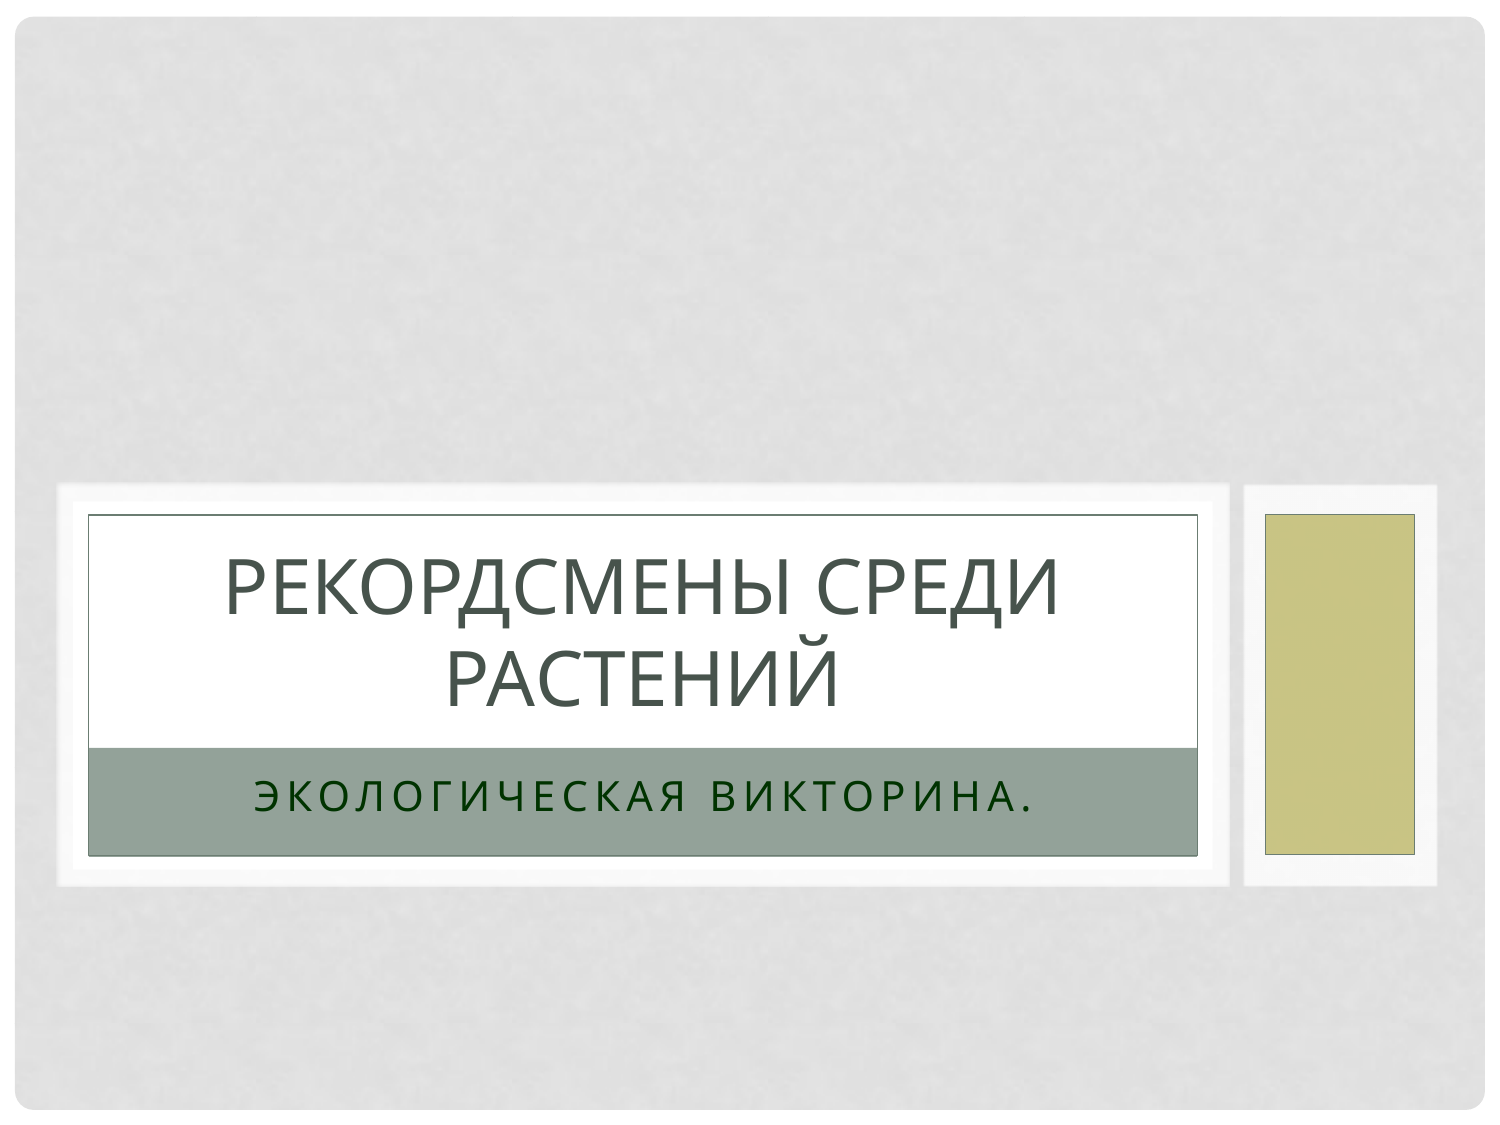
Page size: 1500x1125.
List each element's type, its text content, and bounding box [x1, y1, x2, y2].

title Рекордсмены среди растений [99, 529, 1187, 730]
subtitle Экологическая викторина. [105, 762, 1181, 838]
